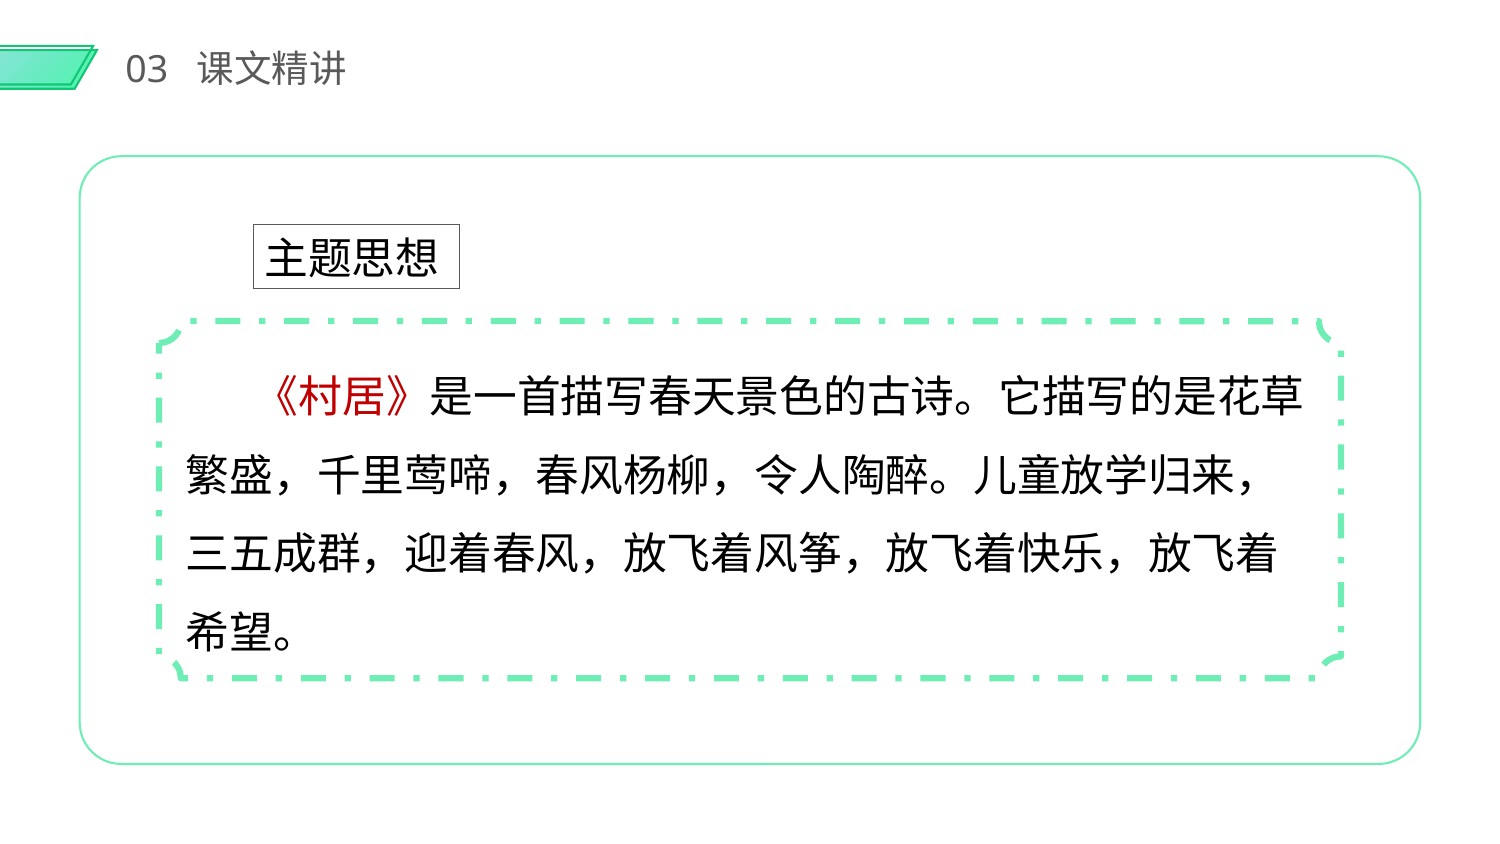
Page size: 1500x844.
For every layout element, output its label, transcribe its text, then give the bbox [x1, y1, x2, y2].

list 03 课文精讲 [114, 44, 507, 99]
text_box 《村居》是一首描写春天景色的古诗。它描写的是花草繁盛，千里莺啼，春风杨柳，令人陶醉。儿童放学归来，三五成群，迎着春风，放飞着风筝，放飞着快乐，放飞着希望。 [158, 321, 1341, 679]
text_box 主题思想 [253, 224, 460, 289]
